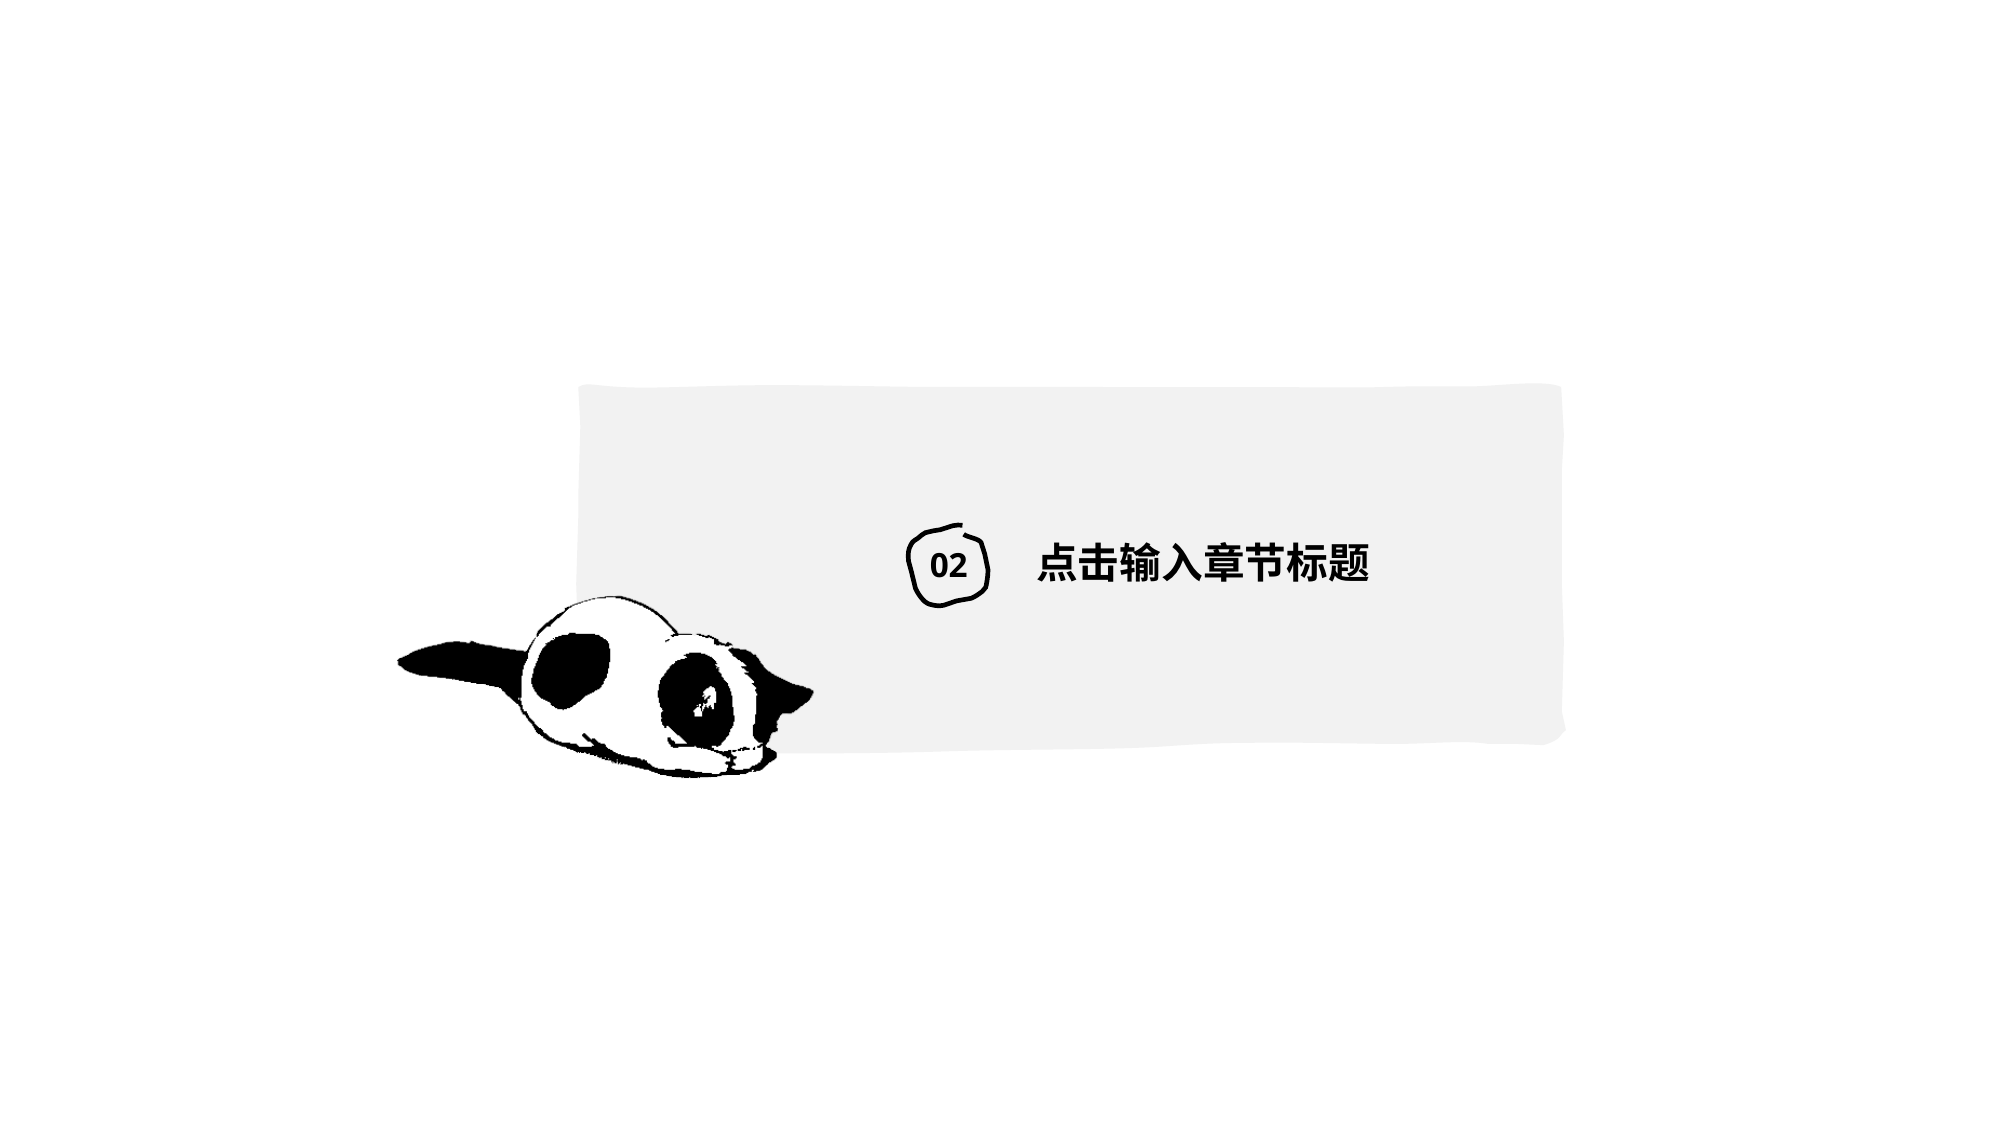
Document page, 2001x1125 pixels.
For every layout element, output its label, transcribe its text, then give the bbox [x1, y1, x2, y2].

text_box 点击输入章节标题 [1021, 529, 1519, 595]
text_box [907, 523, 990, 607]
text_box [575, 382, 1568, 755]
text_box 02 [974, 536, 983, 542]
picture [394, 568, 820, 796]
